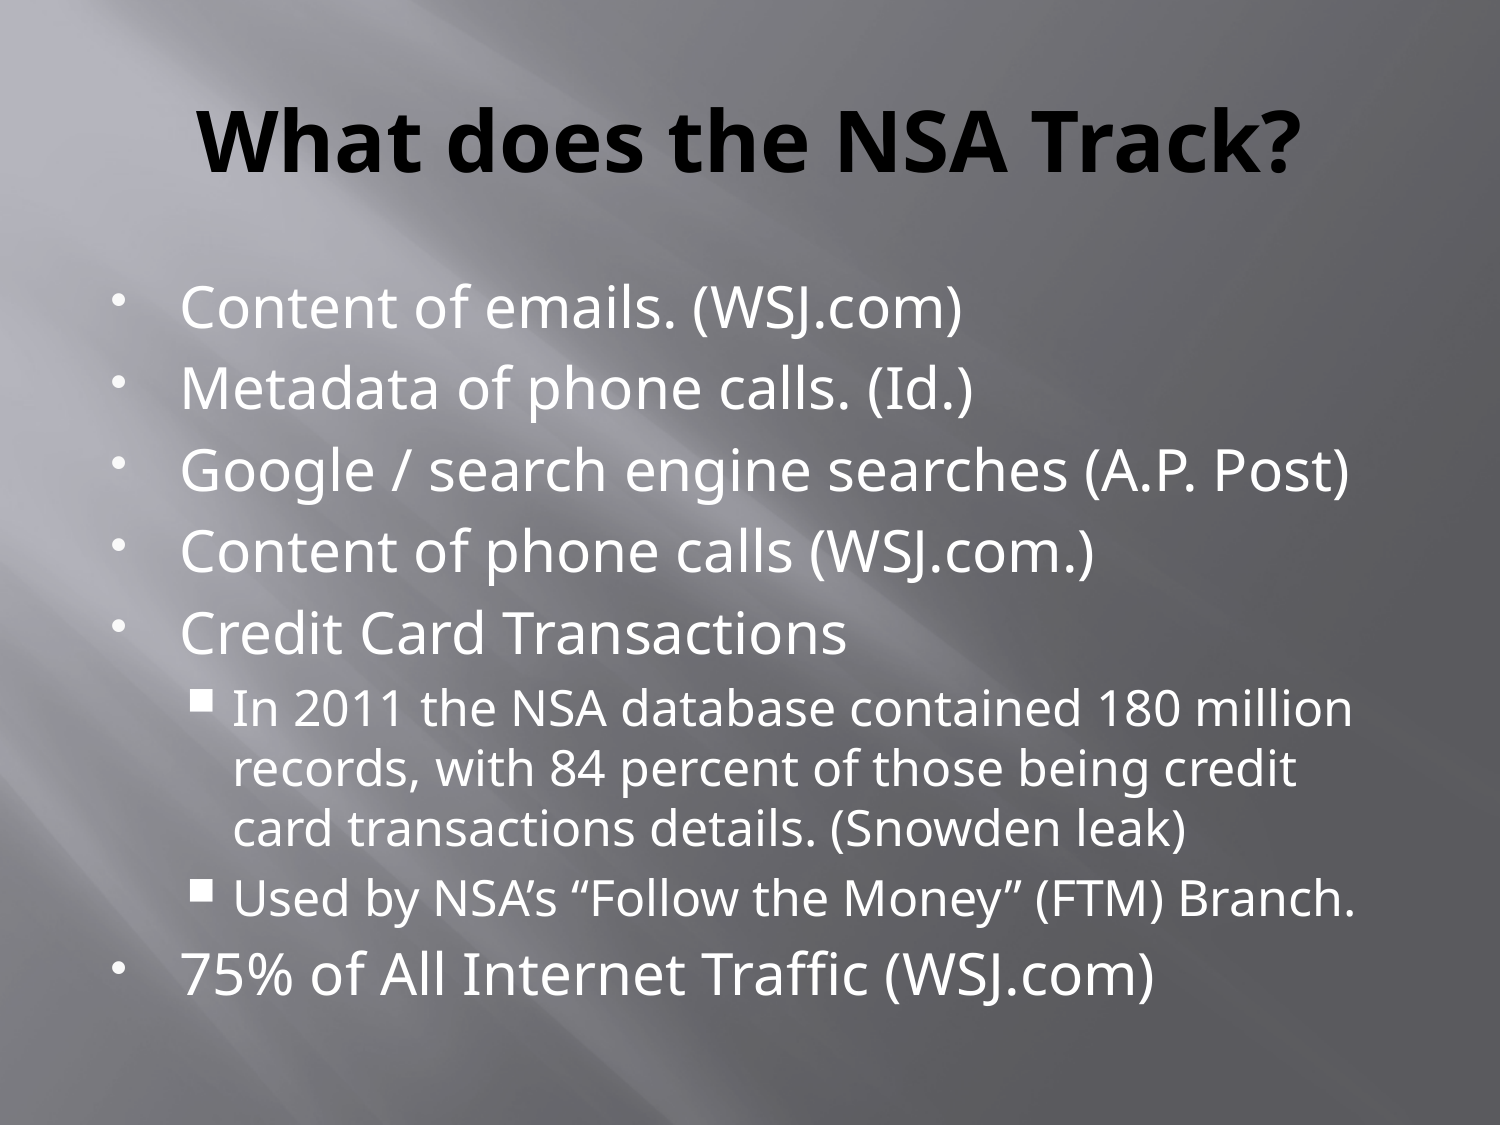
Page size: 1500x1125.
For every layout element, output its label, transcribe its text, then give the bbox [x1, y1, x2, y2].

list Content of emails. (WSJ.com) Metadata of phone calls. (Id.) Google / search engine searches (A.P. Post) Content of phone calls (WSJ.com.) Credit Card Transactions In 2011 the NSA database contained 180 million records, with 84 percent of those being credit card transactions details. (Snowden leak) Used by NSA’s “Follow the Money” (FTM) Branch. 75% of All Internet Traffic (WSJ.com) [75, 262, 1425, 1035]
title What does the NSA Track? [75, 45, 1425, 233]
